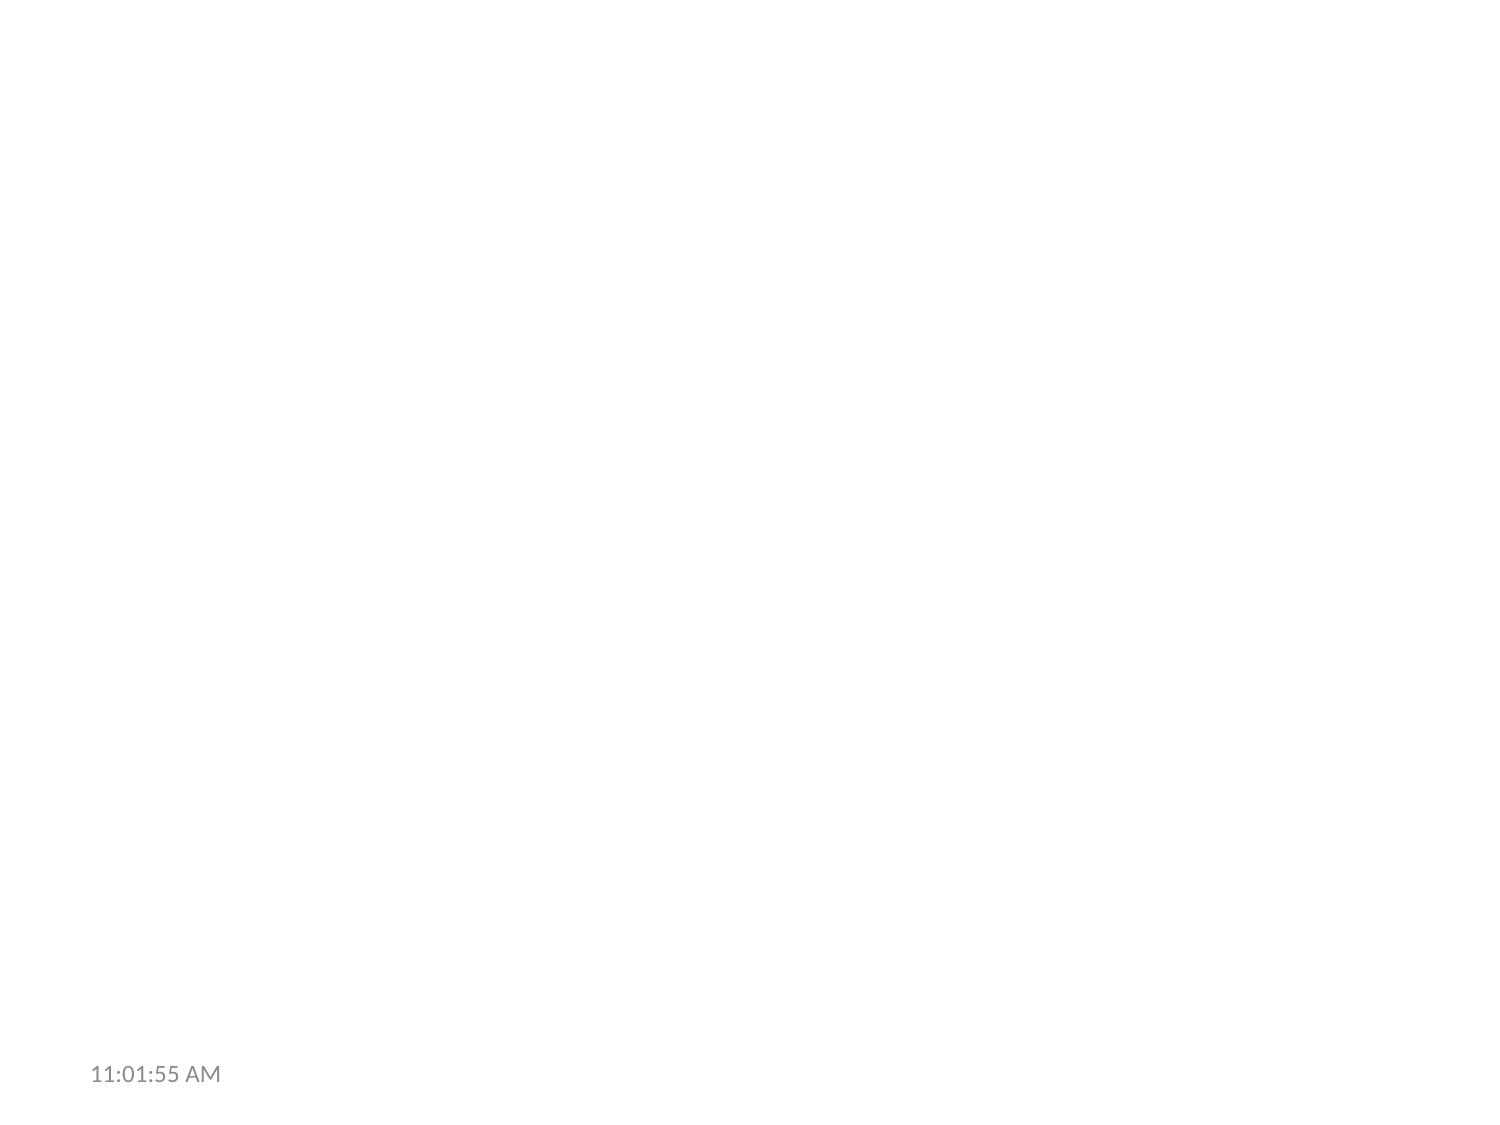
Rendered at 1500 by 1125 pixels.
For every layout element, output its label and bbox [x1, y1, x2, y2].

slide_number [75, 1042, 425, 1103]
